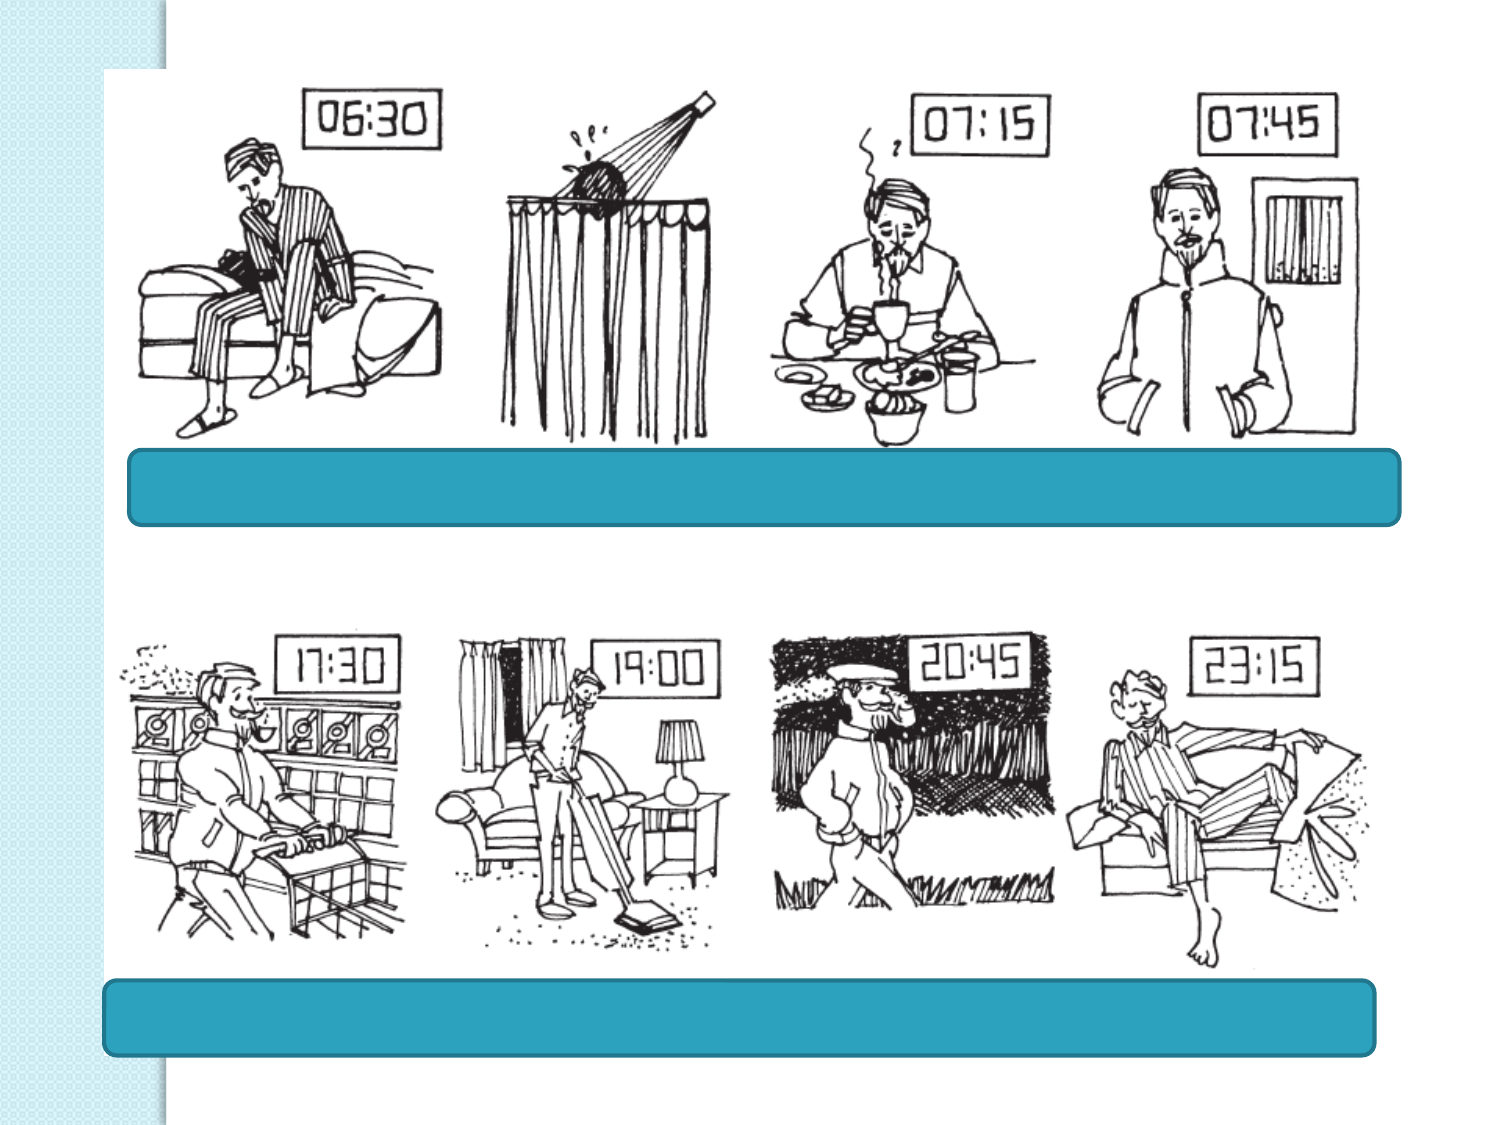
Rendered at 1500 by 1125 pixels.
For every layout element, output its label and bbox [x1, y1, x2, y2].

picture [104, 69, 1396, 1056]
